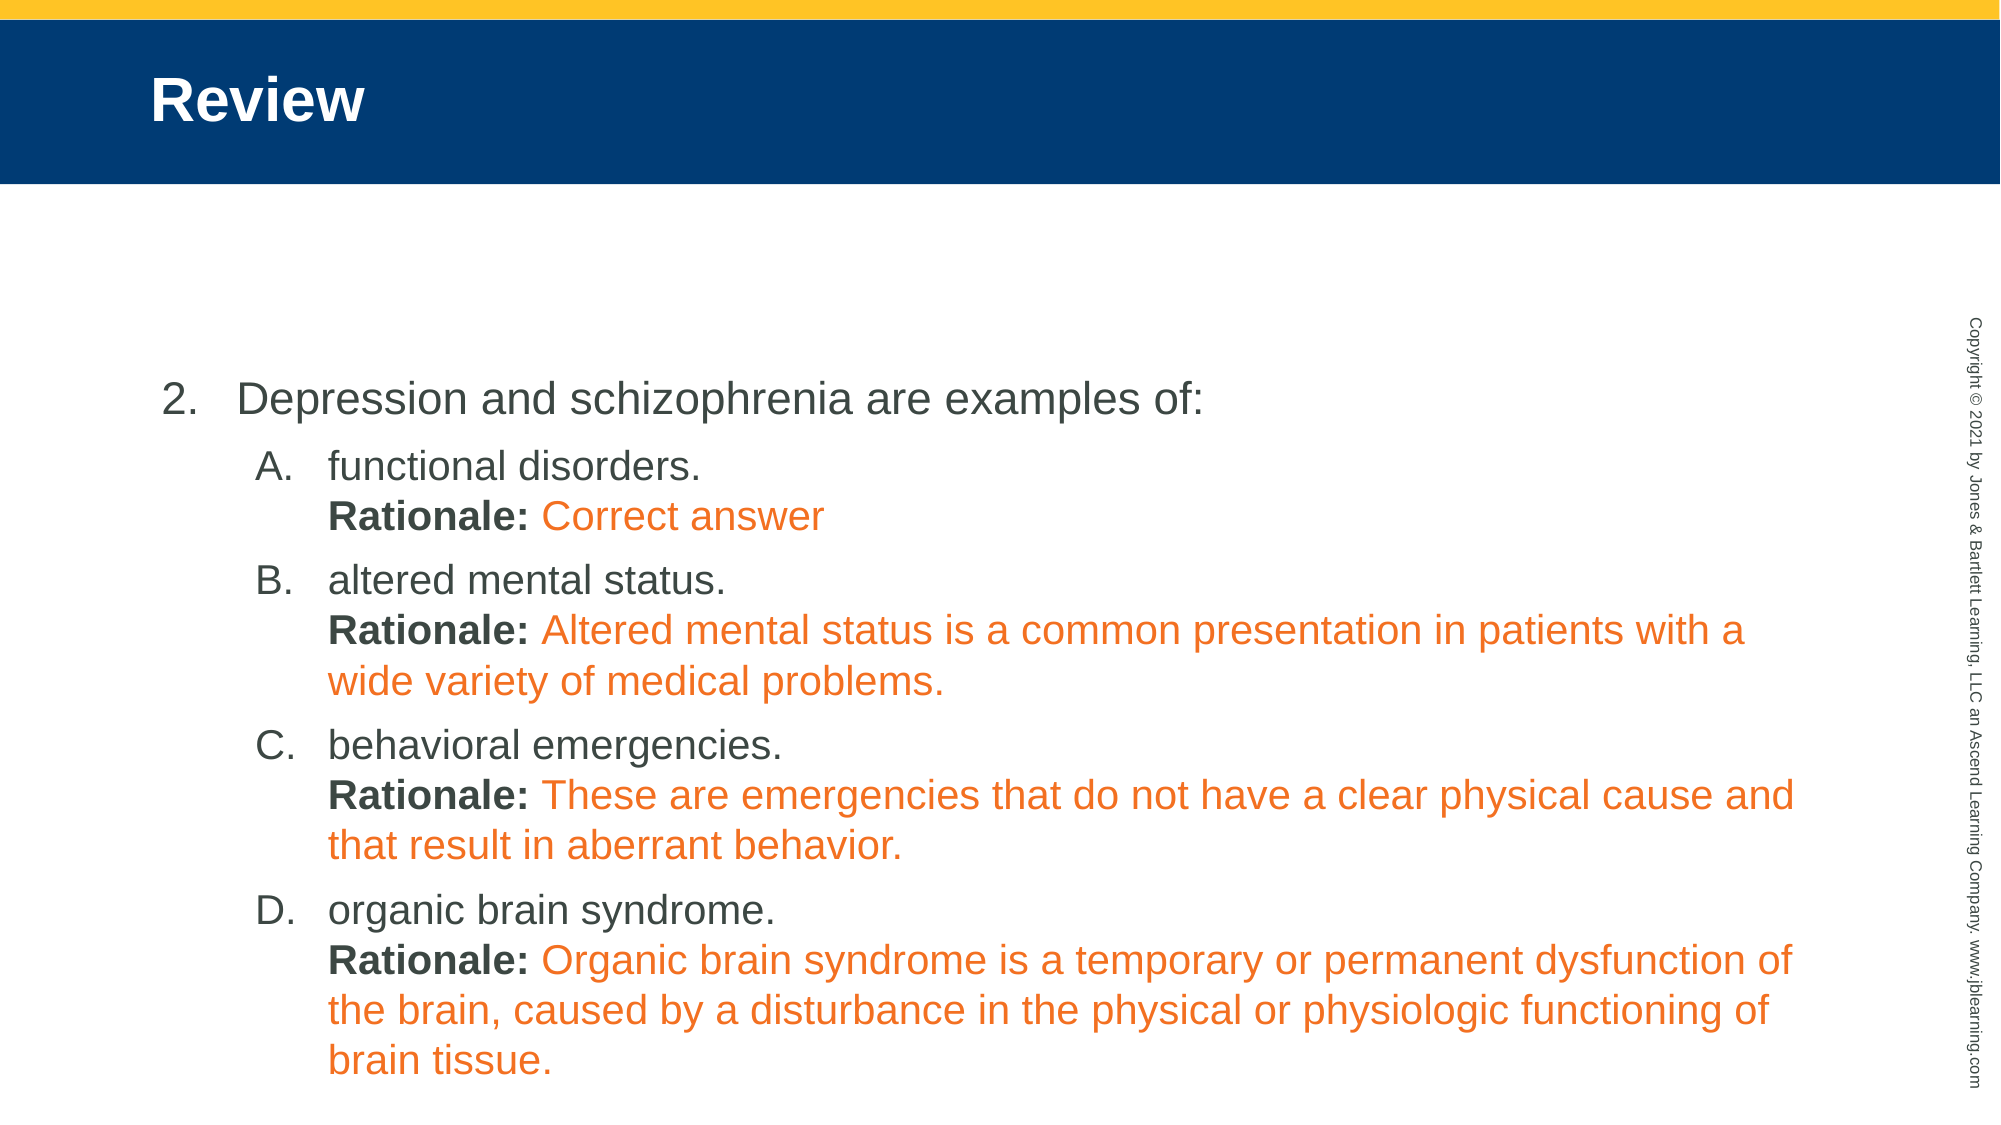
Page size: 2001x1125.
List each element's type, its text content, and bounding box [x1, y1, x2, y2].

title Review [0, 19, 2000, 185]
list Depression and schizophrenia are examples of: functional disorders. Rationale: Correct answer altered mental status. Rationale: Altered mental status is a common presentation in patients with a wide variety of medical problems. behavioral emergencies. Rationale: These are emergencies that do not have a clear physical cause and that result in aberrant behavior. organic brain syndrome. Rationale: Organic brain syndrome is a temporary or permanent dysfunction of the brain, caused by a disturbance in the physical or physiologic functioning of brain tissue. [146, 361, 1859, 1016]
